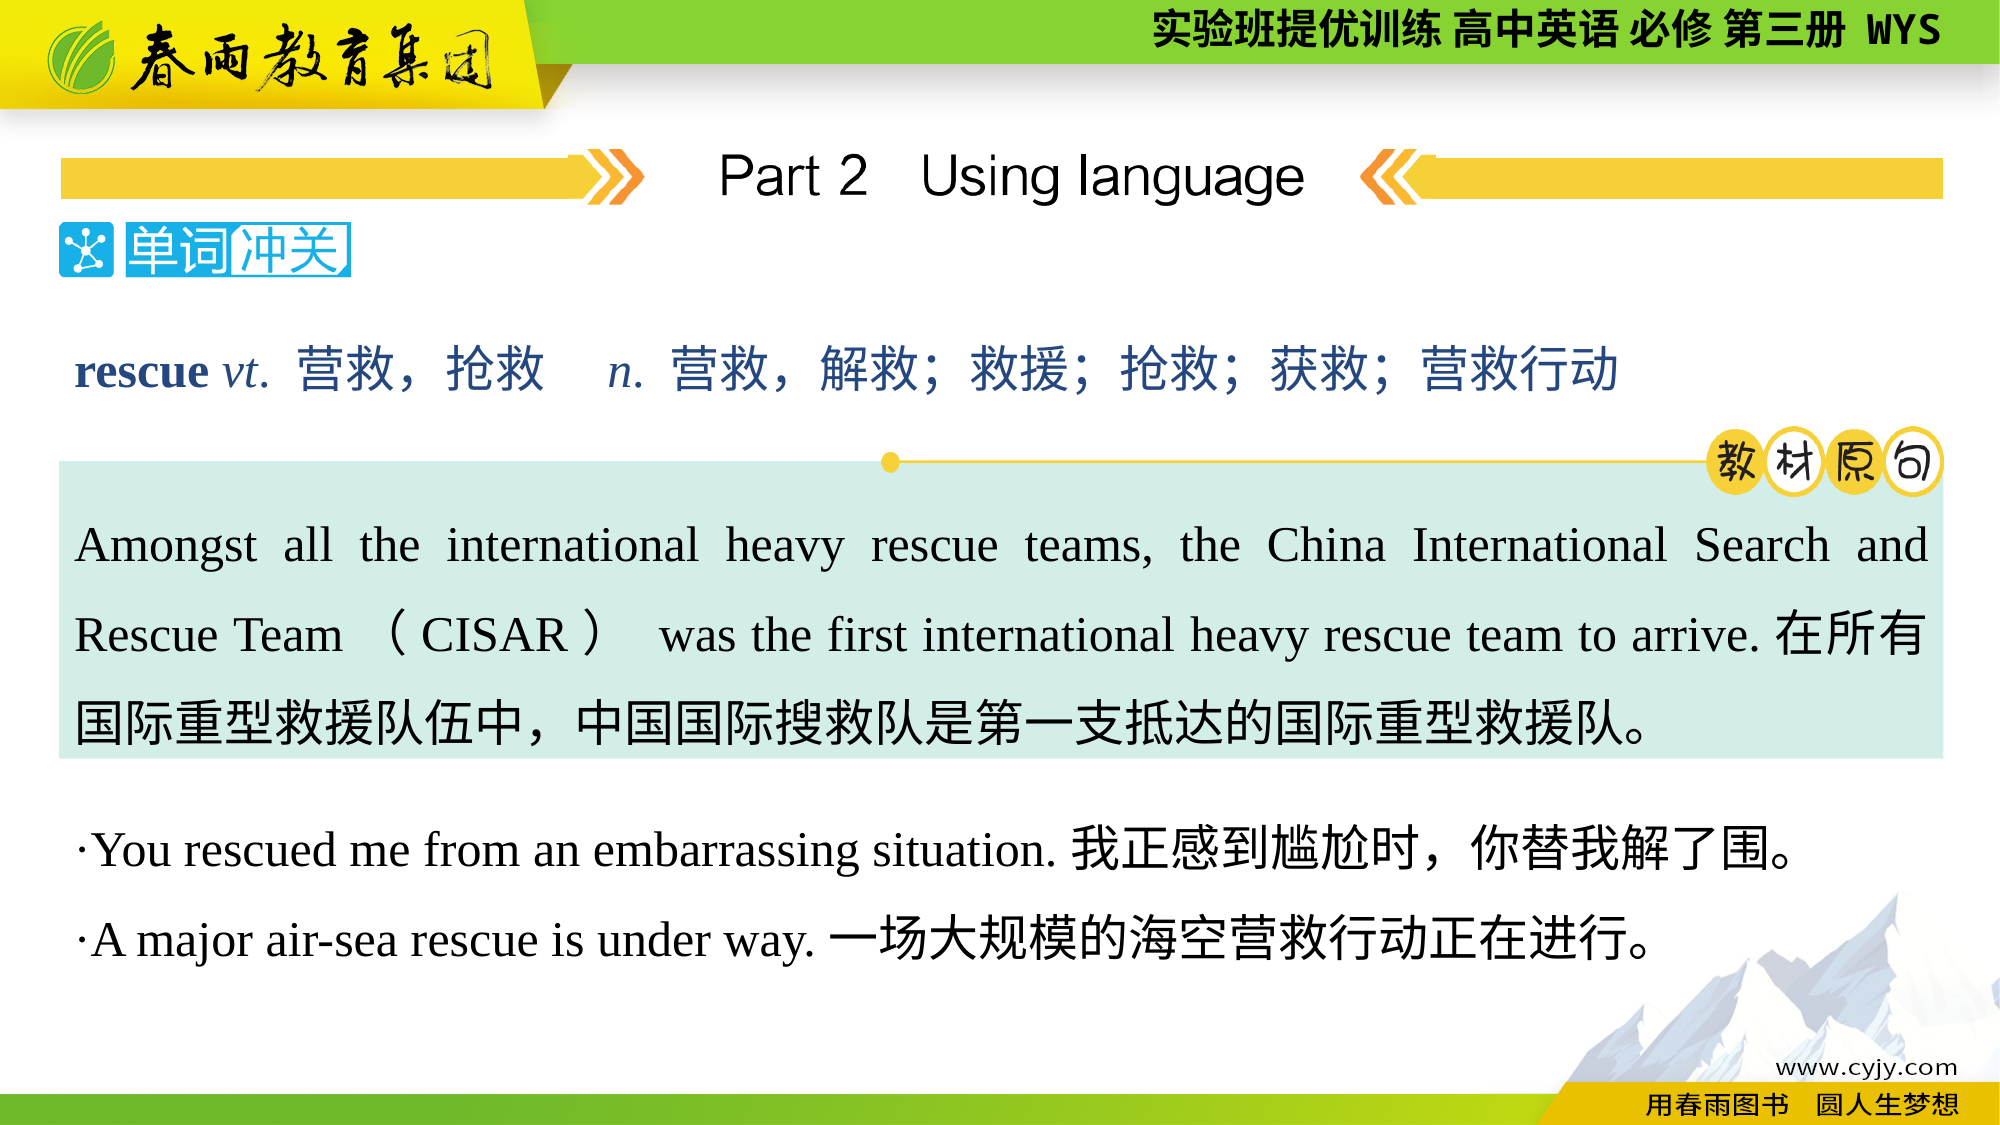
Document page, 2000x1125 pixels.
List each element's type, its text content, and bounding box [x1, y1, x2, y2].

list rescue vt. 营救，抢救 n. 营救，解救；救援；抢救；获救；营救行动 [59, 300, 1944, 395]
text_box Amongst all the international heavy rescue teams, the China International Search and Rescue Team（CISAR） was the first international heavy rescue team to arrive.在所有国际重型救援队伍中，中国国际搜救队是第一支抵达的国际重型救援队。 [59, 461, 1944, 759]
text_box ·You rescued me from an embarrassing situation.我正感到尴尬时，你替我解了围。 ·A major air-sea rescue is under way.一场大规模的海空营救行动正在进行。 [59, 778, 1944, 974]
picture [0, 0, 2000, 1125]
